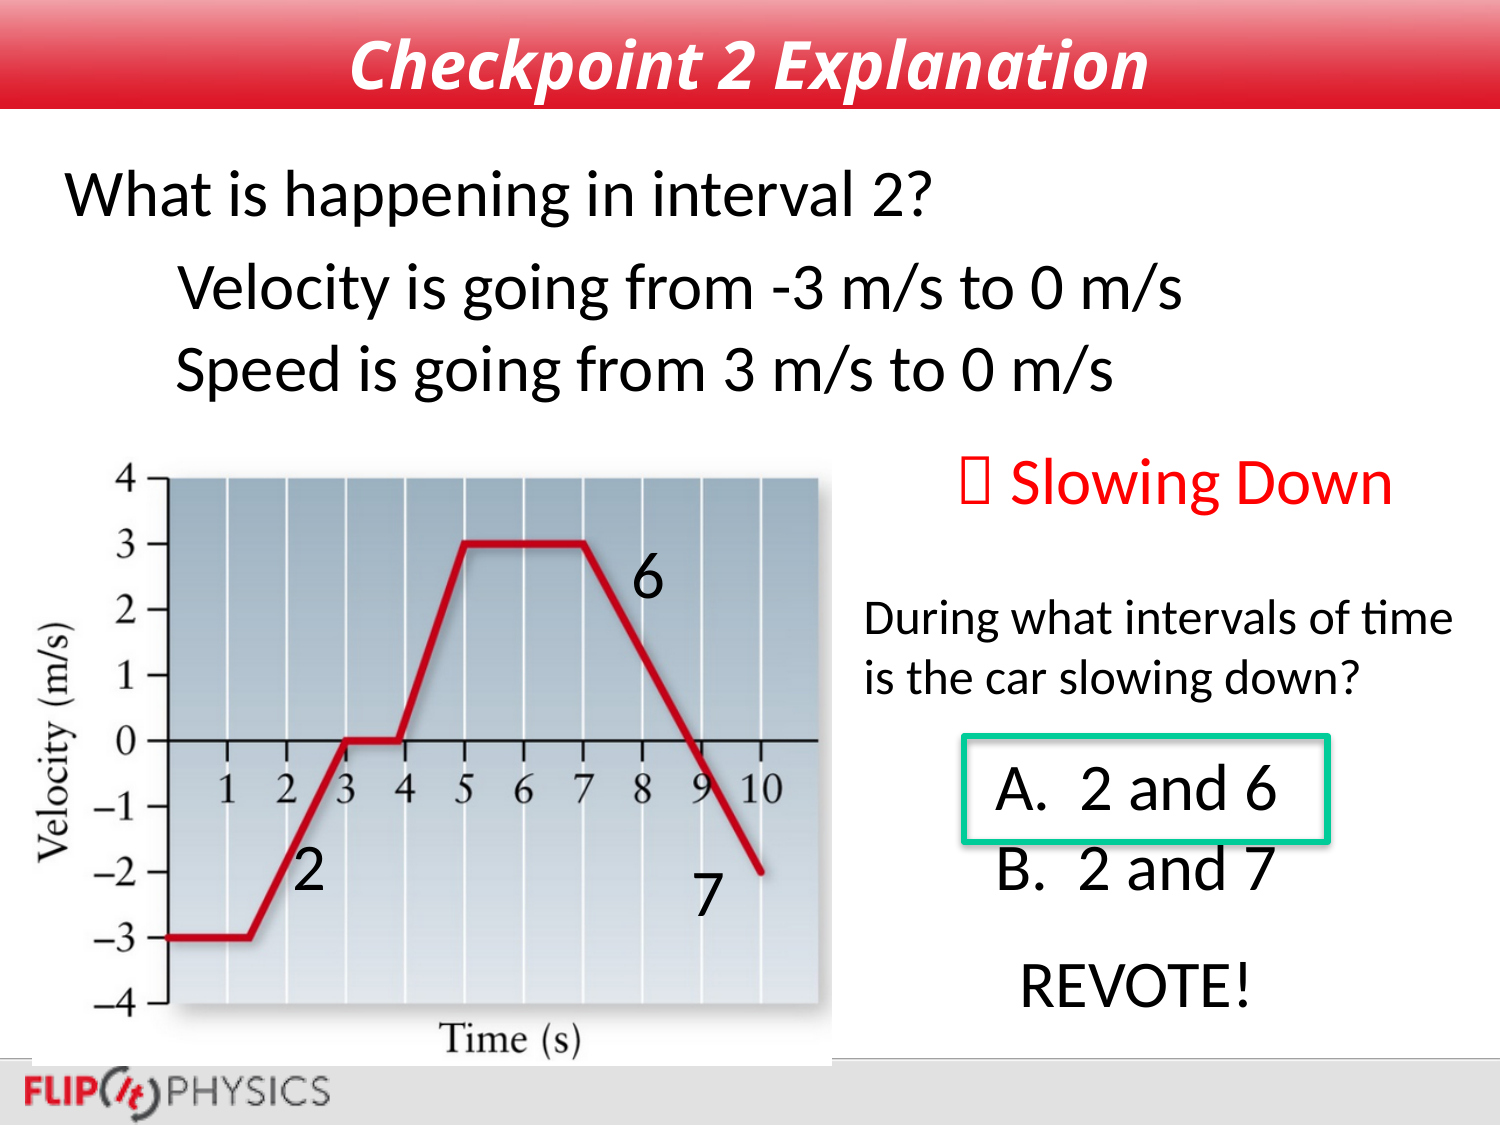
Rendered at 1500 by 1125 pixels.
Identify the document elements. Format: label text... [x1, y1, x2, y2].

text_box Velocity is going from -3 m/s to 0 m/s [162, 235, 1200, 331]
text_box REVOTE! [1004, 933, 1270, 1029]
text_box Speed is going from 3 m/s to 0 m/s [160, 317, 1130, 413]
text_box  Slowing Down [940, 431, 1410, 526]
picture [0, 0, 1500, 109]
text_box During what intervals of time is the car slowing down? [849, 576, 1500, 712]
picture [0, 451, 1500, 1125]
list What is happening in interval 2? [50, 142, 1445, 1020]
title Checkpoint 2 Explanation [75, 15, 1425, 91]
text_box 2 and 6 B. 2 and 7 [980, 850, 1294, 911]
text_box [963, 735, 1328, 843]
